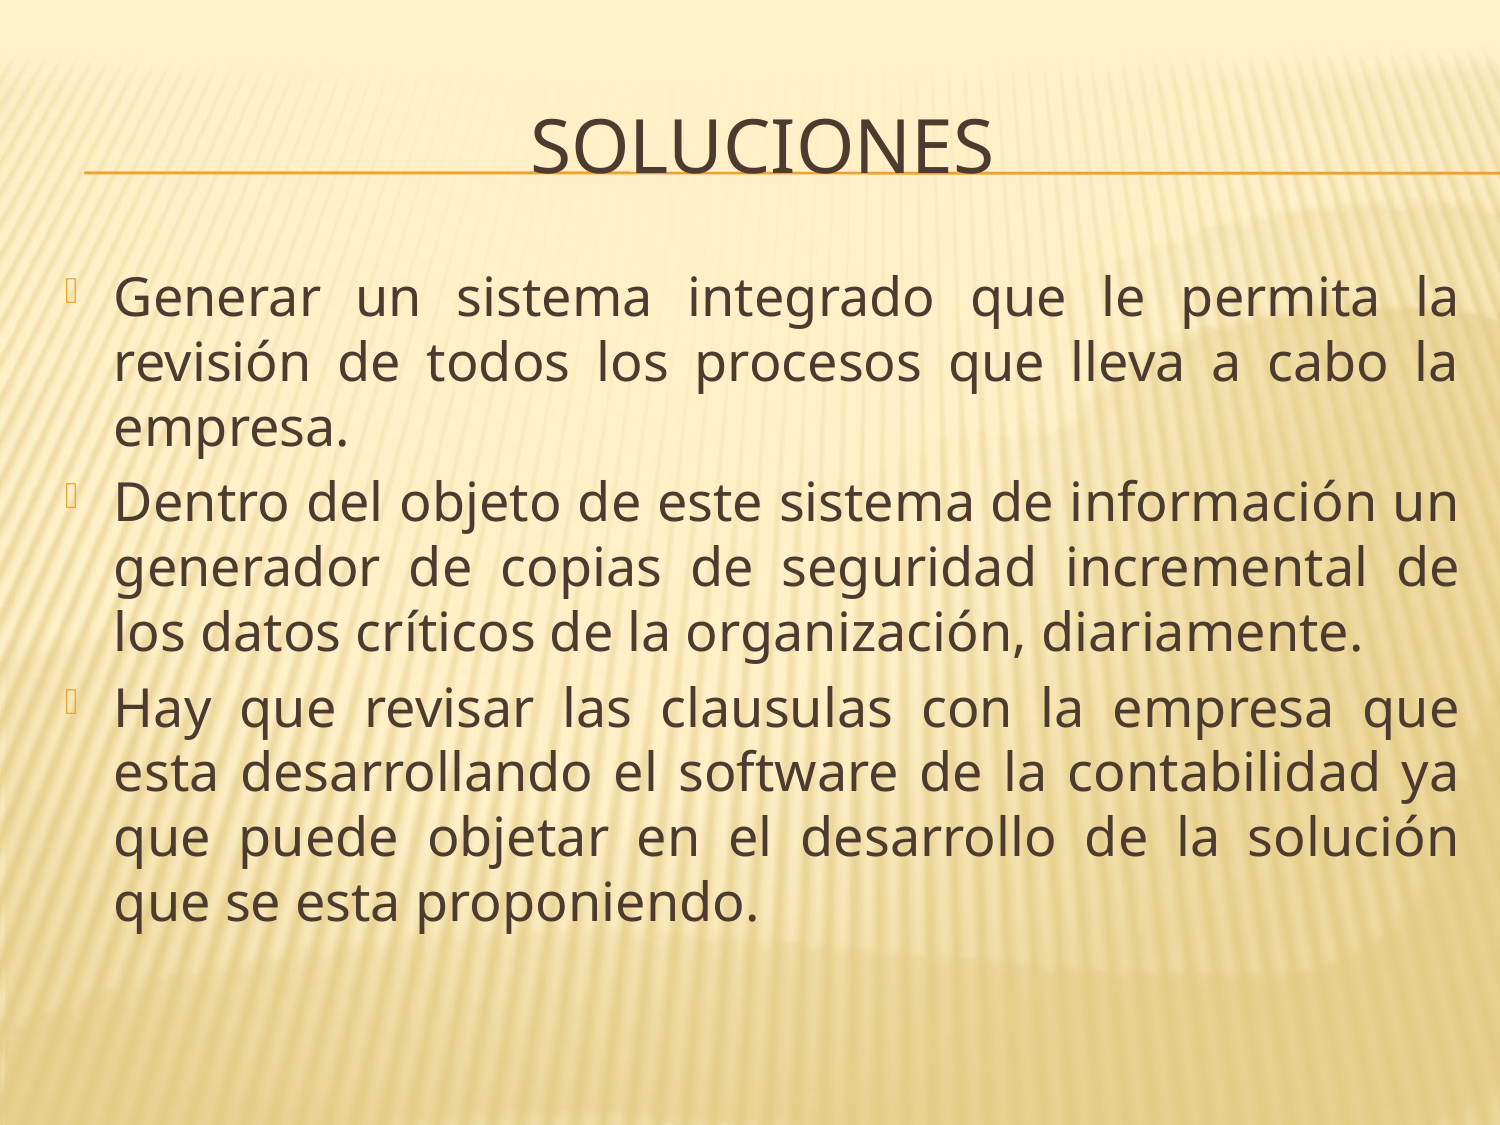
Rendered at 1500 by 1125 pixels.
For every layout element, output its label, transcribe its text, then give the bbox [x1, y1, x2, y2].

title soluciones [50, 75, 1475, 213]
list Generar un sistema integrado que le permita la revisión de todos los procesos que lleva a cabo la empresa. Dentro del objeto de este sistema de información un generador de copias de seguridad incremental de los datos críticos de la organización, diariamente. Hay que revisar las clausulas con la empresa que esta desarrollando el software de la contabilidad ya que puede objetar en el desarrollo de la solución que se esta proponiendo. [50, 254, 1475, 998]
